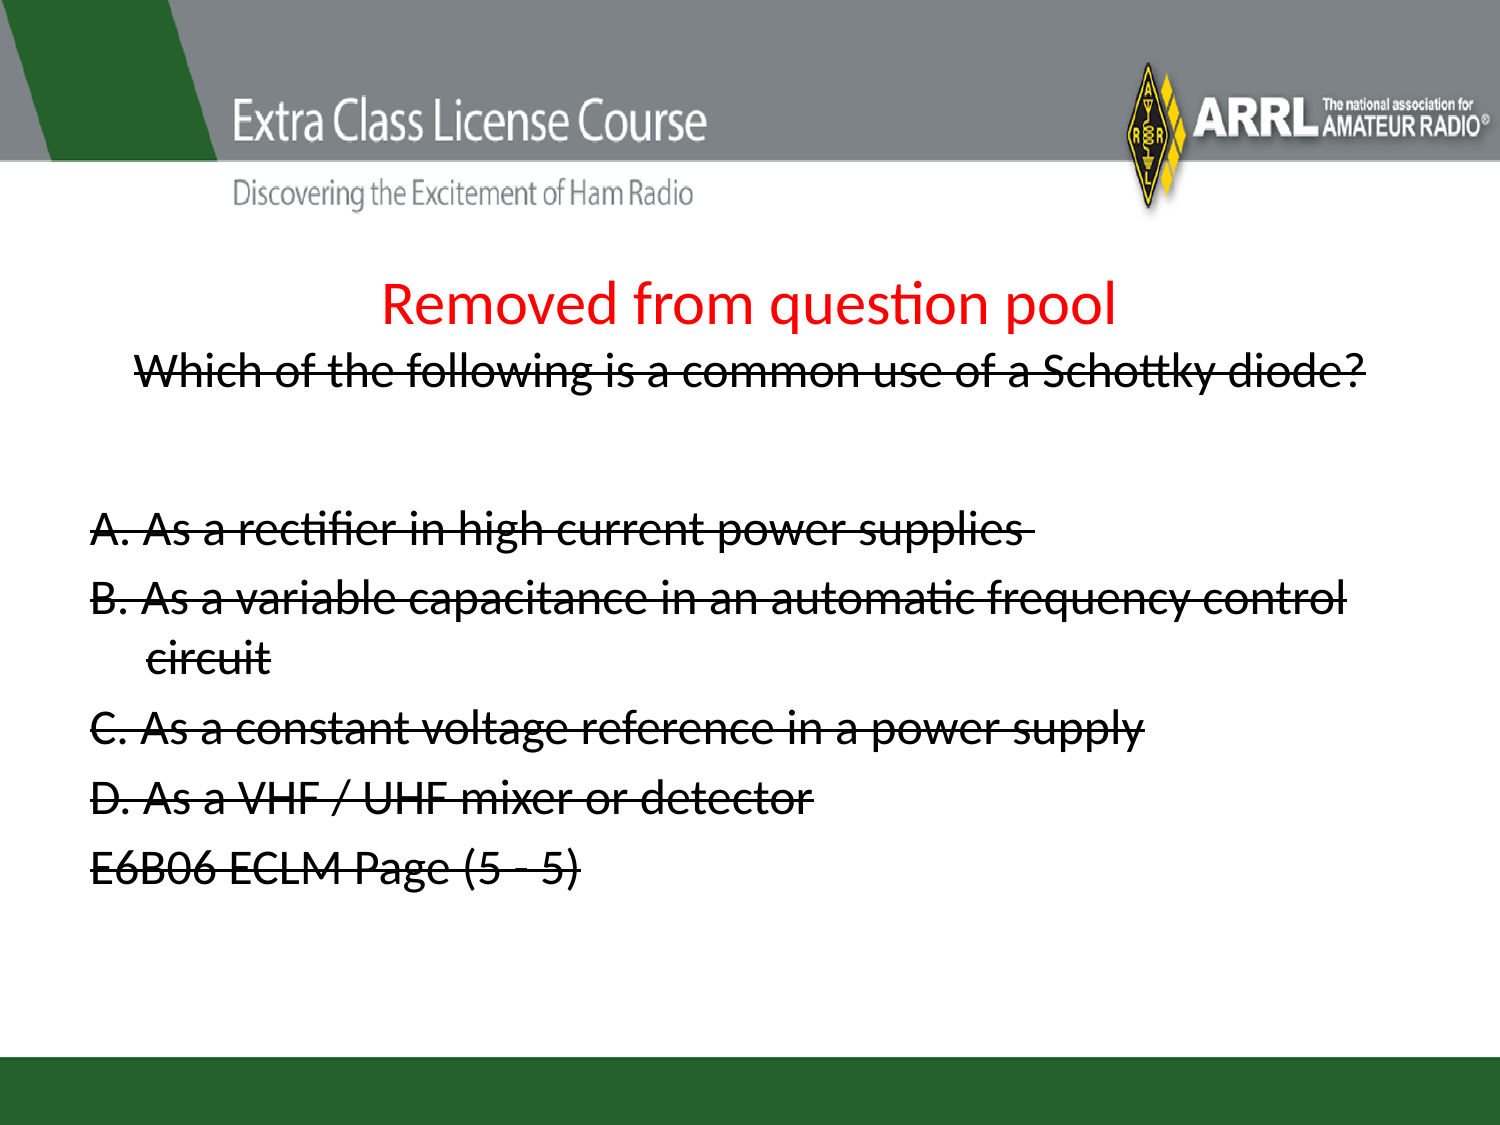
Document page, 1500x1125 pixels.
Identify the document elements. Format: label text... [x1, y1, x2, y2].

picture [0, 0, 1500, 1125]
list A. As a rectifier in high current power supplies B. As a variable capacitance in an automatic frequency control circuit C. As a constant voltage reference in a power supply D. As a VHF / UHF mixer or detector E6B06 ECLM Page (5 - 5) [75, 487, 1425, 1005]
title Removed from question pool Which of the following is a common use of a Schottky diode? [75, 254, 1425, 435]
